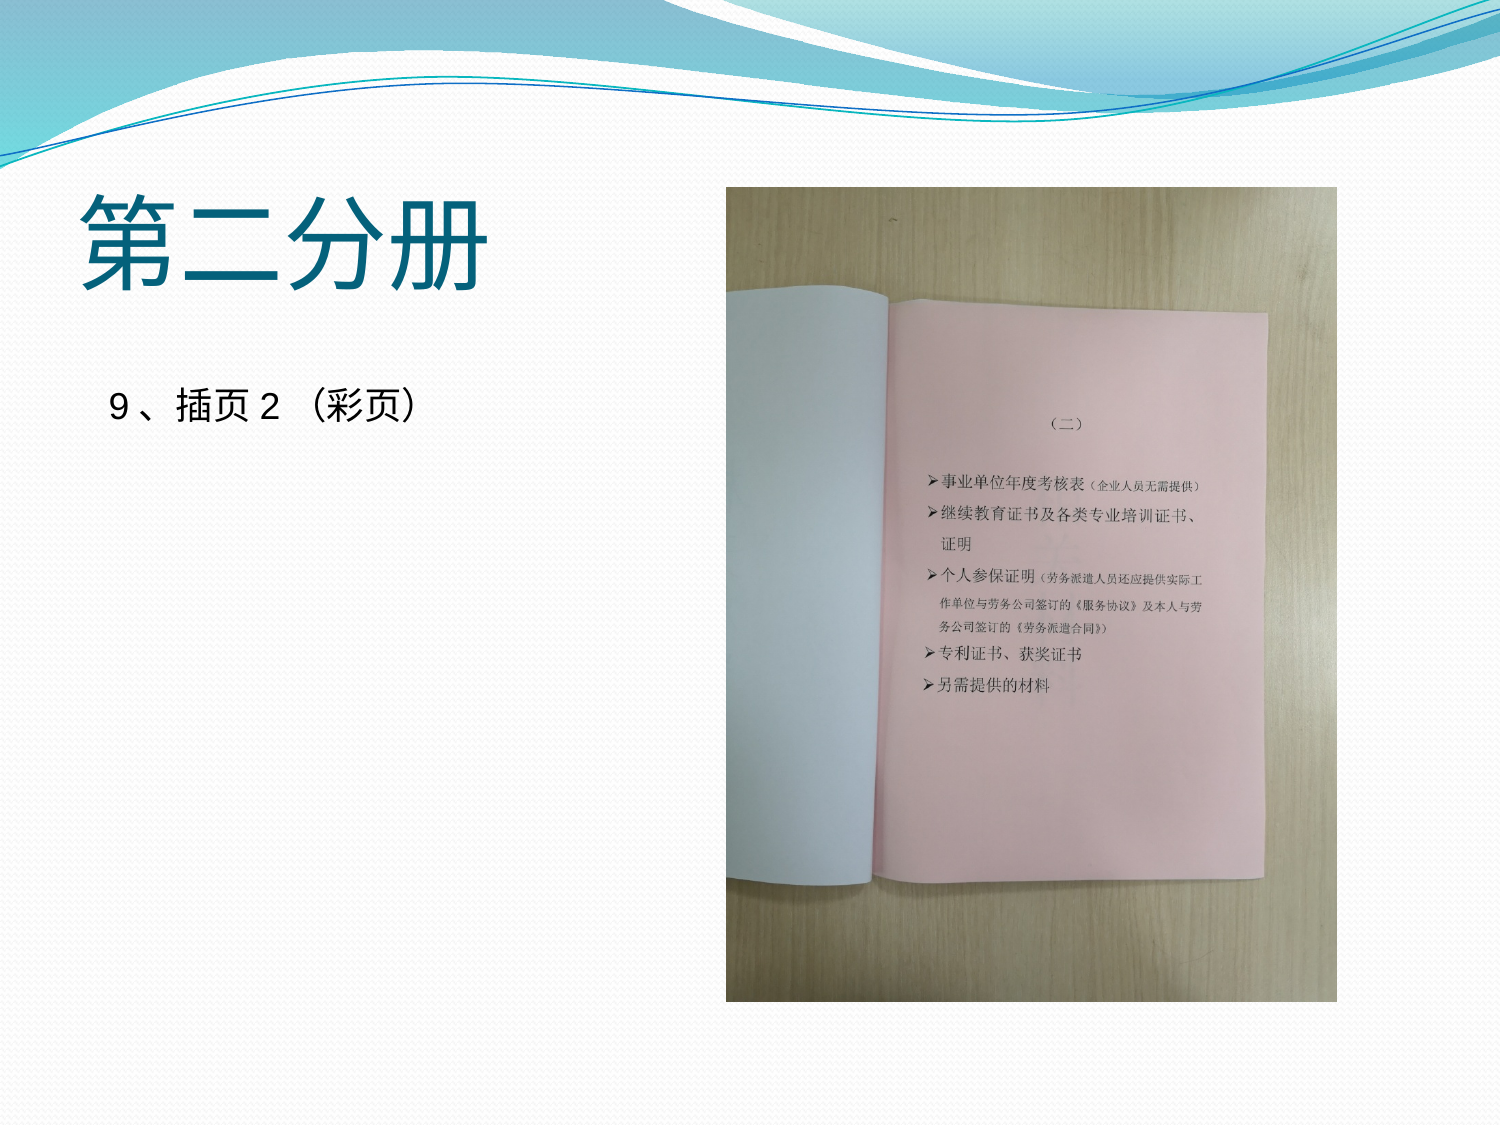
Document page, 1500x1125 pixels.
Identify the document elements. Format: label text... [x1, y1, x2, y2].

text_box 9、插页2（彩页） [93, 374, 610, 435]
title 第二分册 [75, 115, 1425, 303]
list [726, 187, 1338, 1002]
